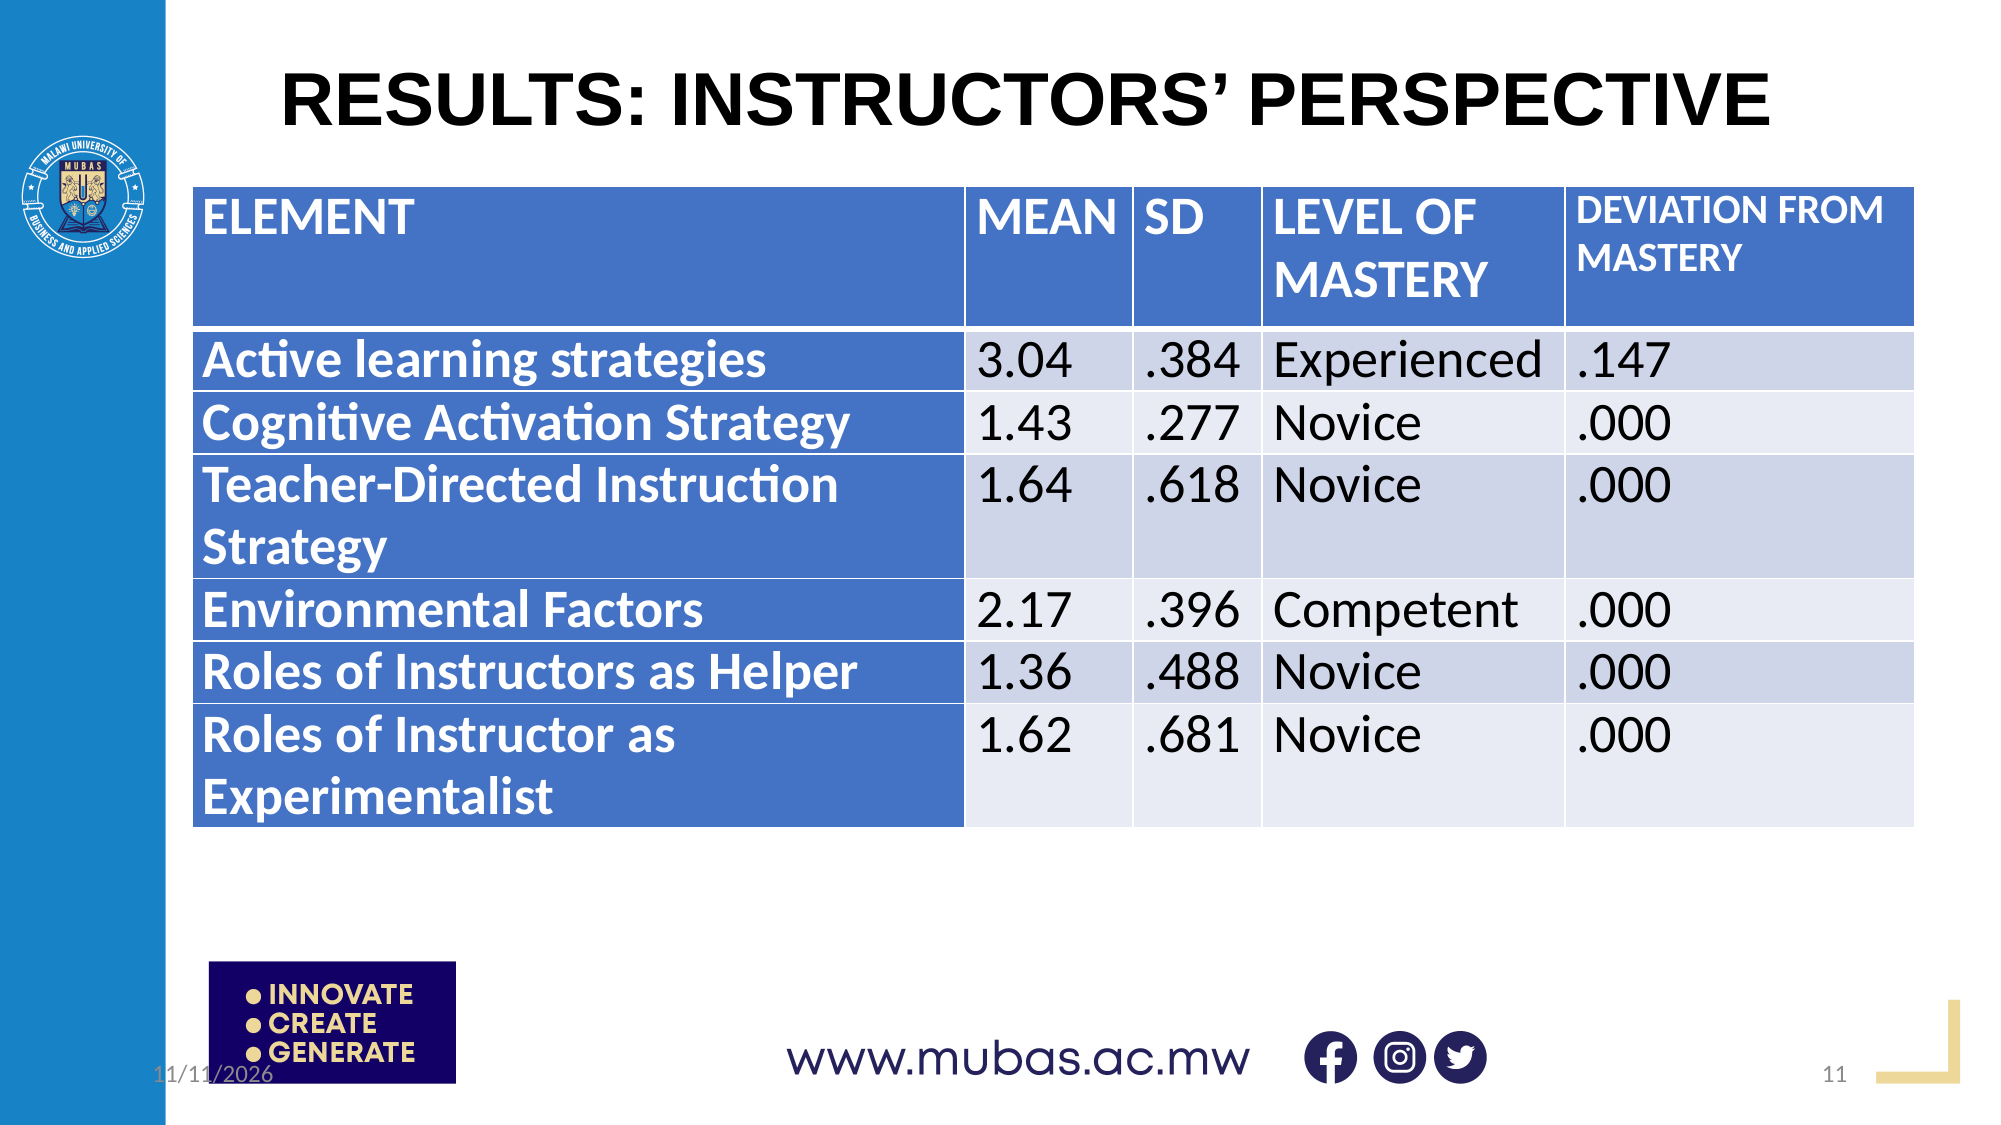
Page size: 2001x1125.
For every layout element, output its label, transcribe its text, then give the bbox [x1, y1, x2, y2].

table_cell .277 [1134, 392, 1261, 453]
title RESULTS: INSTRUCTORS’ PERSPECTIVE [191, 45, 1863, 157]
picture [0, 0, 2001, 1125]
table_cell .396 [1134, 579, 1261, 640]
table_header DEVIATION FROM MASTERY [1566, 187, 1914, 326]
table_cell .000 [1566, 392, 1914, 453]
table_cell Novice [1263, 642, 1564, 703]
table_cell .000 [1566, 704, 1914, 827]
table_cell Experienced [1263, 332, 1564, 390]
slide_number 11 [1412, 1042, 1863, 1103]
table_cell 1.43 [966, 392, 1132, 453]
table_header MEAN [966, 187, 1132, 326]
table_cell .000 [1566, 579, 1914, 640]
table_cell 1.62 [966, 704, 1132, 827]
table_cell .147 [1566, 332, 1914, 390]
table_cell Novice [1263, 455, 1564, 578]
table_cell Active learning strategies [193, 332, 964, 390]
table_cell .384 [1134, 332, 1261, 390]
table_cell Cognitive Activation Strategy [193, 392, 964, 453]
table_cell .000 [1566, 642, 1914, 703]
table_header SD [1134, 187, 1261, 326]
table_cell .618 [1134, 455, 1261, 578]
table_cell Roles of Instructors as Helper [193, 642, 964, 703]
table_cell 1.36 [966, 642, 1132, 703]
table_cell Competent [1263, 579, 1564, 640]
table_cell Roles of Instructor as Experimentalist [193, 704, 964, 827]
table_cell .000 [1566, 455, 1914, 578]
table_cell 1.64 [966, 455, 1132, 578]
table_cell Novice [1263, 704, 1564, 827]
table_cell .488 [1134, 642, 1261, 703]
table_cell .681 [1134, 704, 1261, 827]
table_cell Novice [1263, 392, 1564, 453]
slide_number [137, 1042, 588, 1103]
table_cell Environmental Factors [193, 579, 964, 640]
table_cell Teacher-Directed Instruction Strategy [193, 455, 964, 578]
table_header ELEMENT [193, 187, 964, 326]
table_cell 3.04 [966, 332, 1132, 390]
table_header LEVEL OF MASTERY [1263, 187, 1564, 326]
list [191, 829, 1863, 1014]
table_cell 2.17 [966, 579, 1132, 640]
